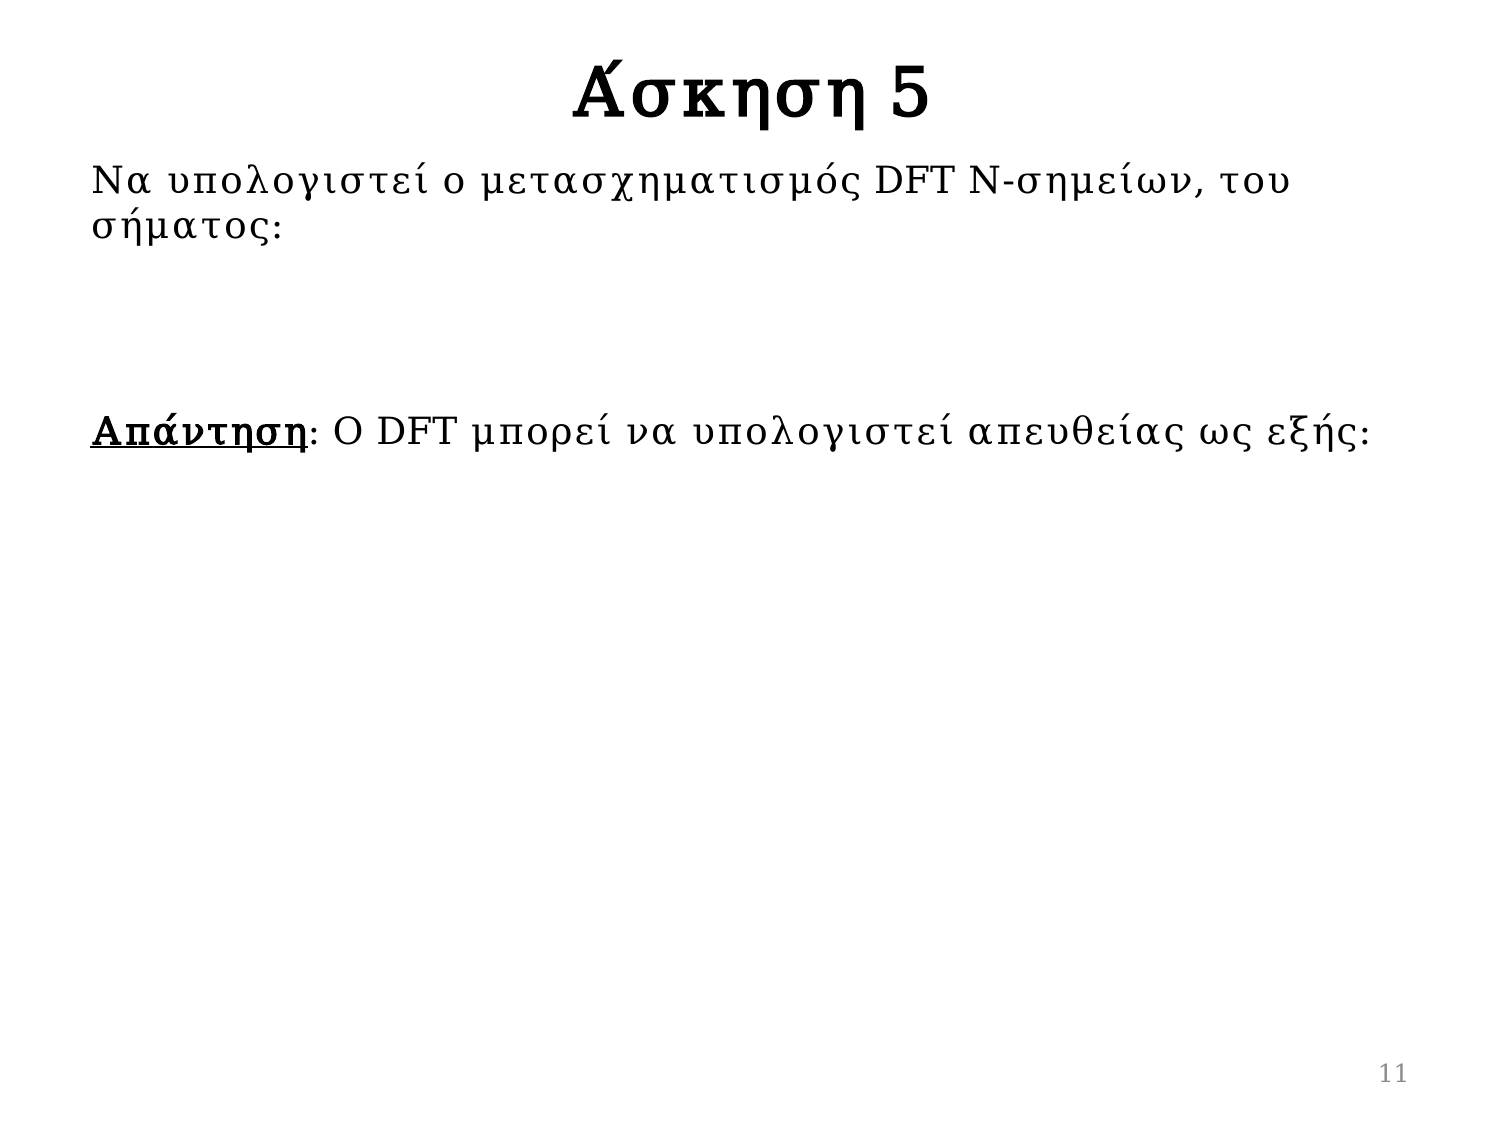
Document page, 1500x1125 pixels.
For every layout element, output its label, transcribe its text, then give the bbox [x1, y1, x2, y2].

title Άσκηση 5 [75, 19, 1425, 159]
slide_number 11 [1222, 1042, 1425, 1103]
